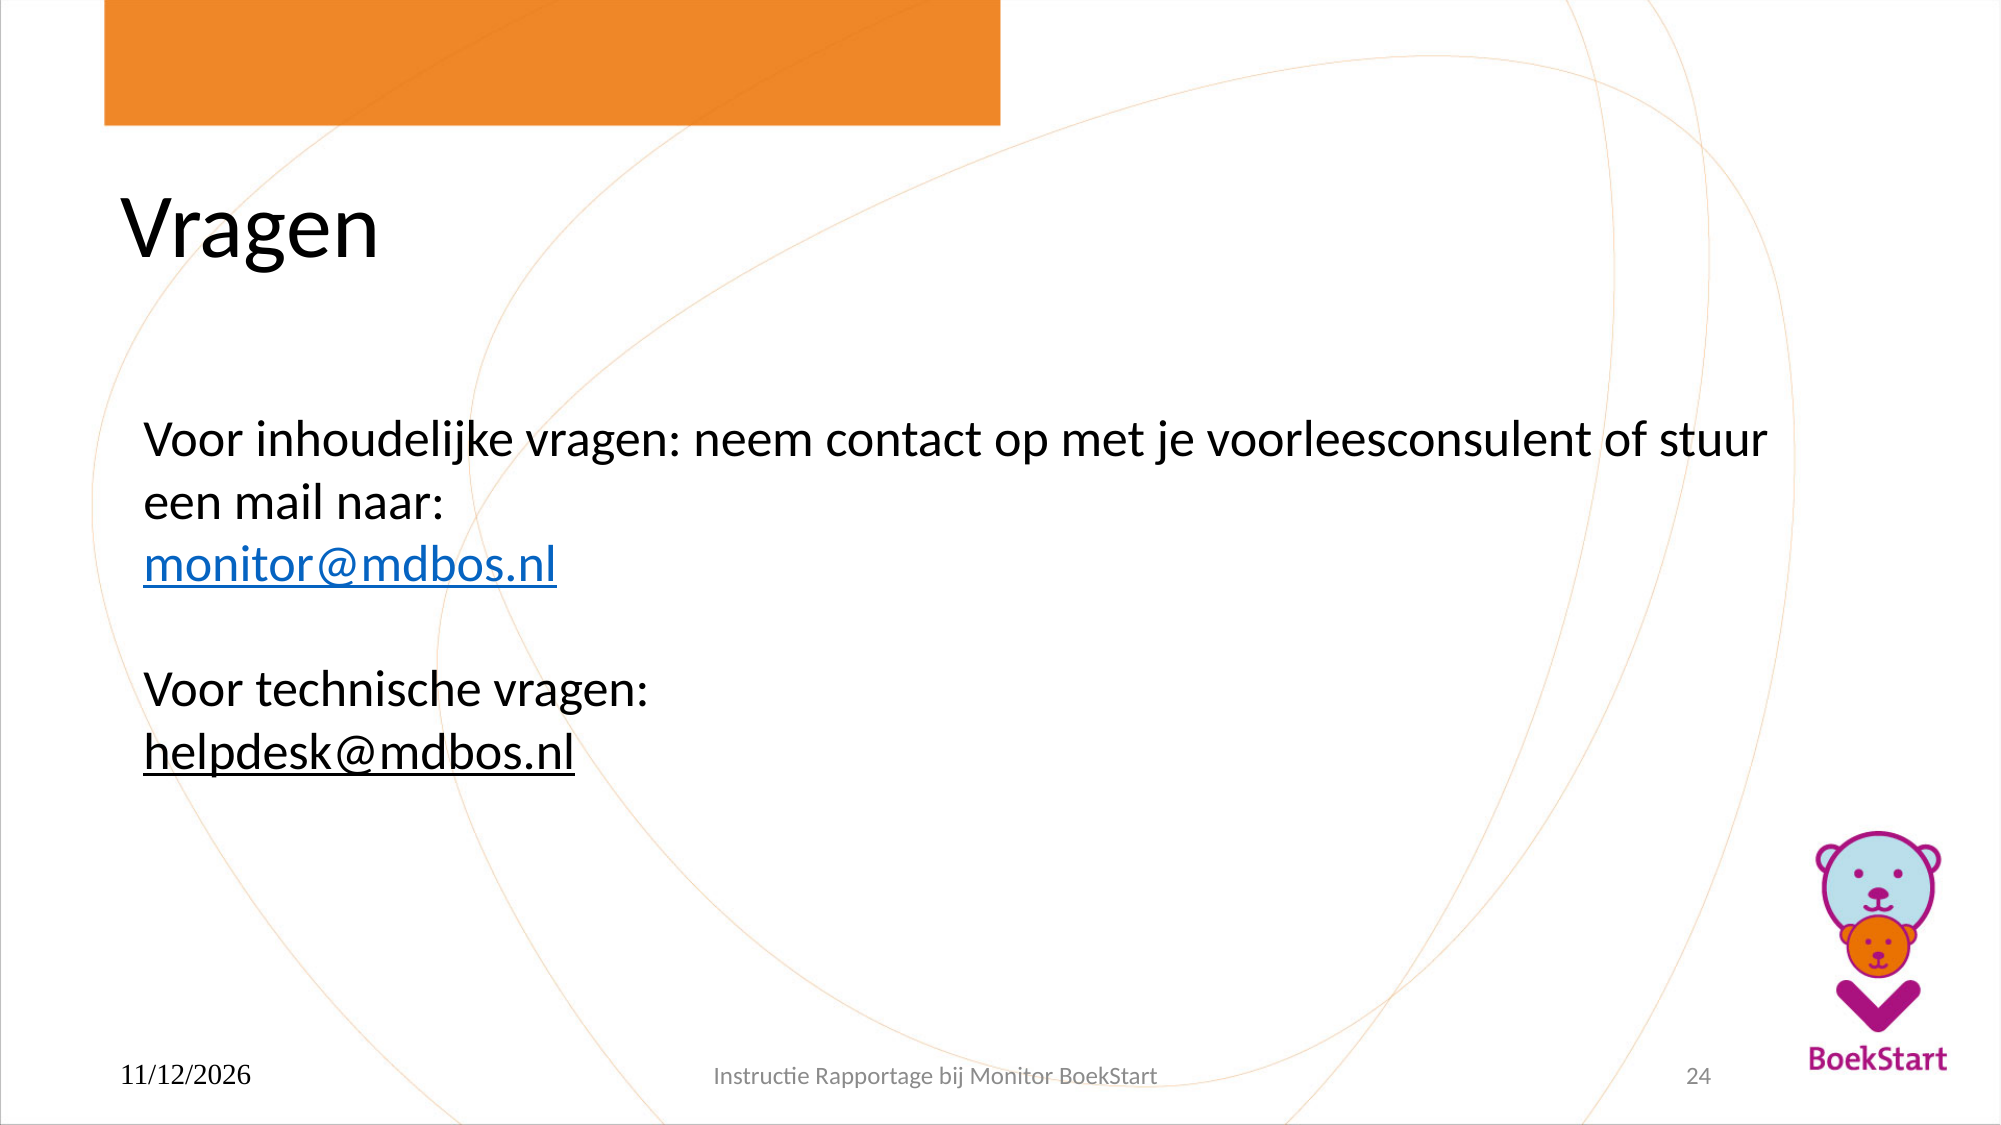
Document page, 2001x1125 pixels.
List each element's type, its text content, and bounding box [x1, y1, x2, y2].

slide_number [105, 1042, 452, 1103]
slide_number 24 [1623, 1044, 1775, 1105]
picture [0, 0, 2001, 1125]
title Vragen [105, 158, 1863, 297]
footer Instructie Rapportage bij Monitor BoekStart [486, 1044, 1386, 1105]
text_box Voor inhoudelijke vragen: neem contact op met je voorleesconsulent of stuur een mail naar: monitor@mdbos.nl Voor technische vragen: helpdesk@mdbos.nl [128, 397, 1847, 787]
